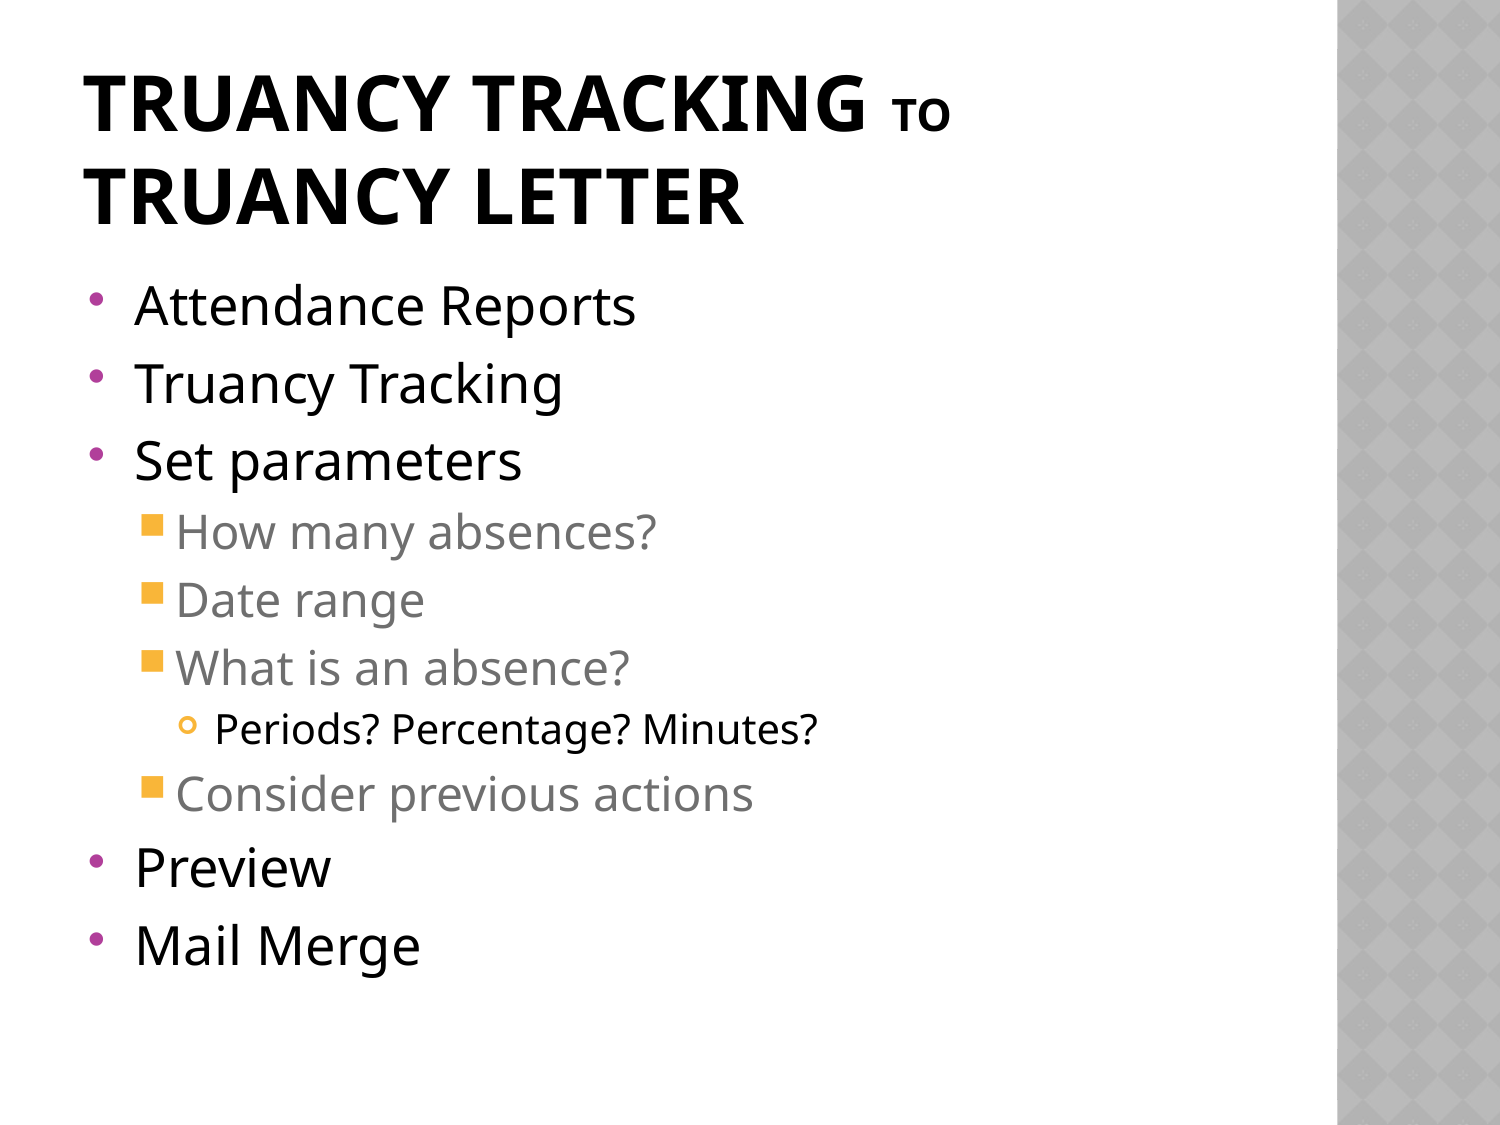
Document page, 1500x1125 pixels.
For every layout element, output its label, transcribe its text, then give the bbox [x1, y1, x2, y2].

title Truancy tracking to truancy letter [75, 52, 1263, 240]
list Attendance Reports Truancy Tracking Set parameters How many absences? Date range What is an absence? Periods? Percentage? Minutes? Consider previous actions Preview Mail Merge [75, 264, 1263, 1059]
